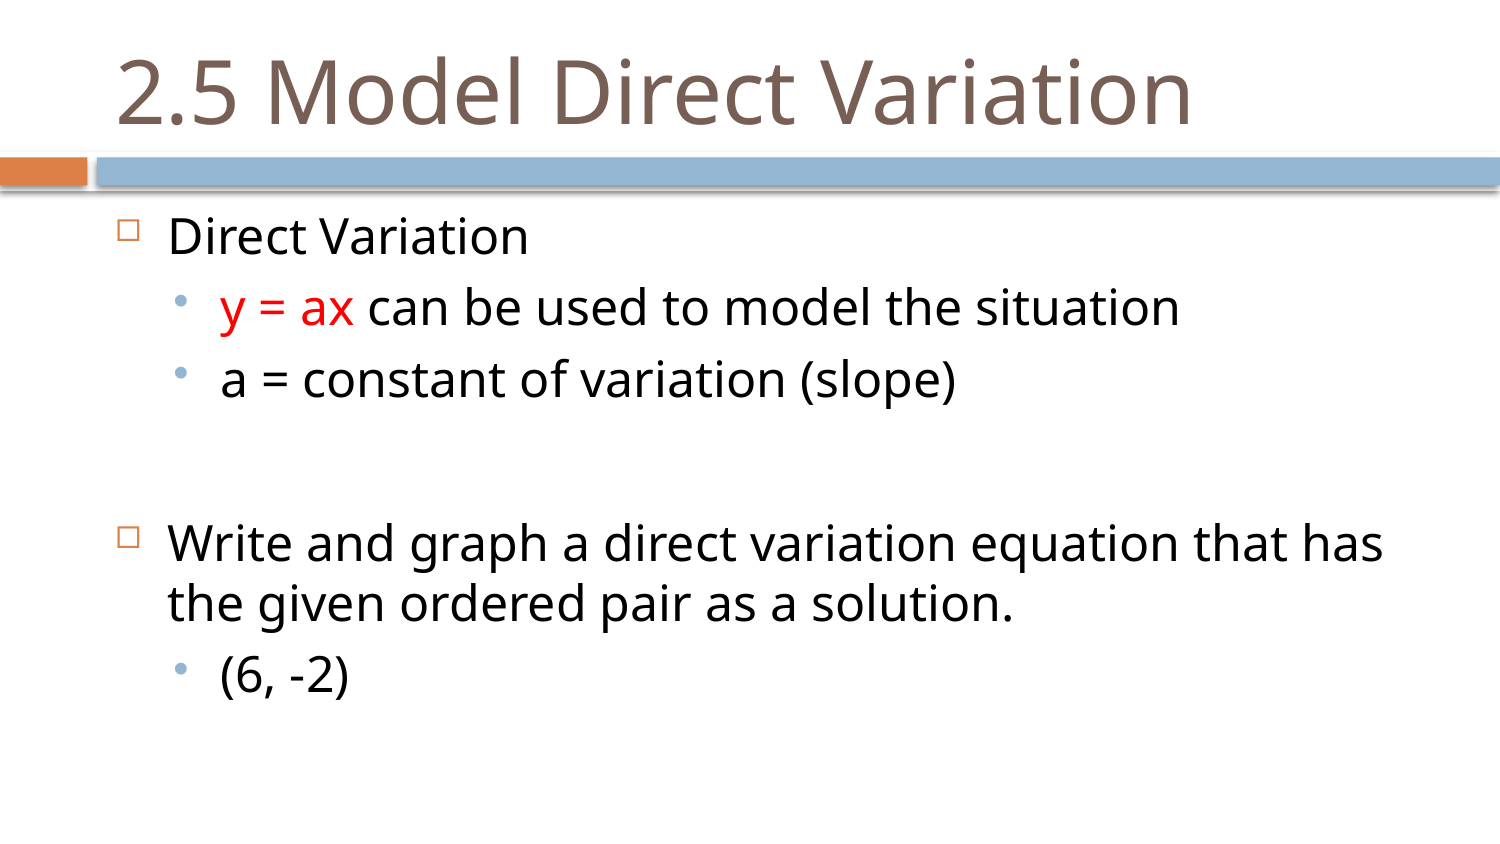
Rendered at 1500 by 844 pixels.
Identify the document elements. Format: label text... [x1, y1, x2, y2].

title 2.5 Model Direct Variation [100, 28, 1438, 150]
list Direct Variation y = ax can be used to model the situation a = constant of variation (slope) Write and graph a direct variation equation that has the given ordered pair as a solution. (6, -2) [100, 196, 1438, 750]
